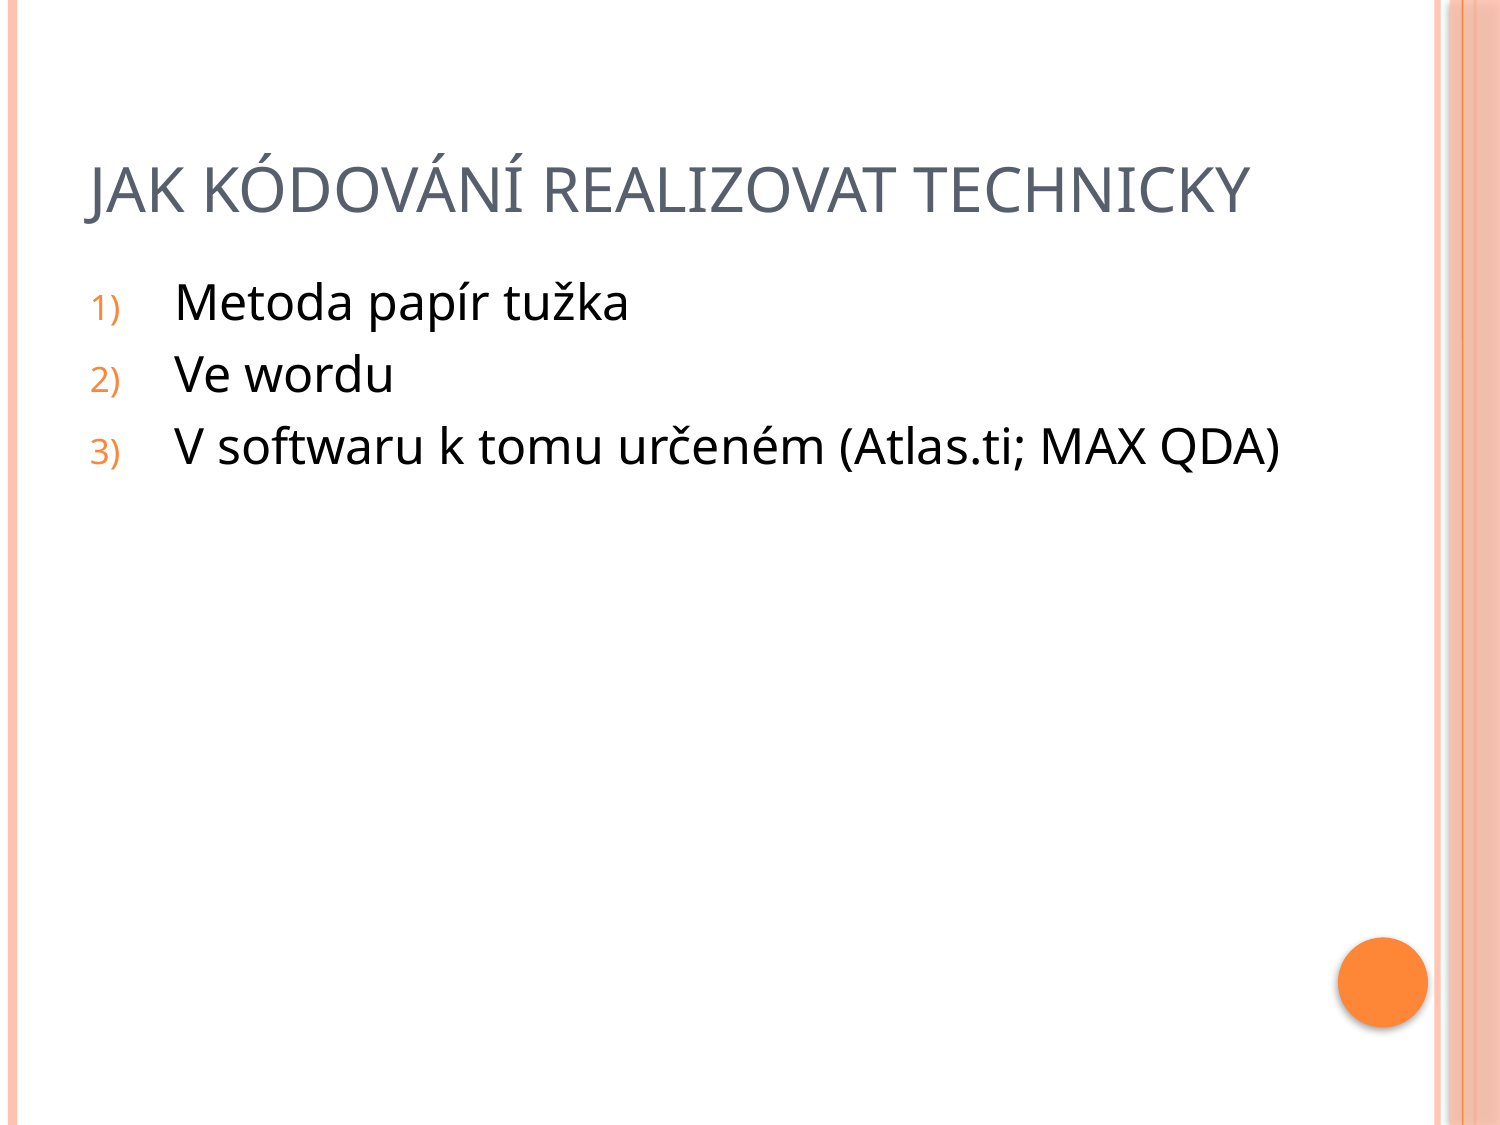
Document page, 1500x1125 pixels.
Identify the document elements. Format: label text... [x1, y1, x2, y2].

title Jak kódování realizovat technicky [75, 45, 1300, 233]
list Metoda papír tužka Ve wordu V softwaru k tomu určeném (Atlas.ti; MAX QDA) [75, 262, 1300, 1062]
